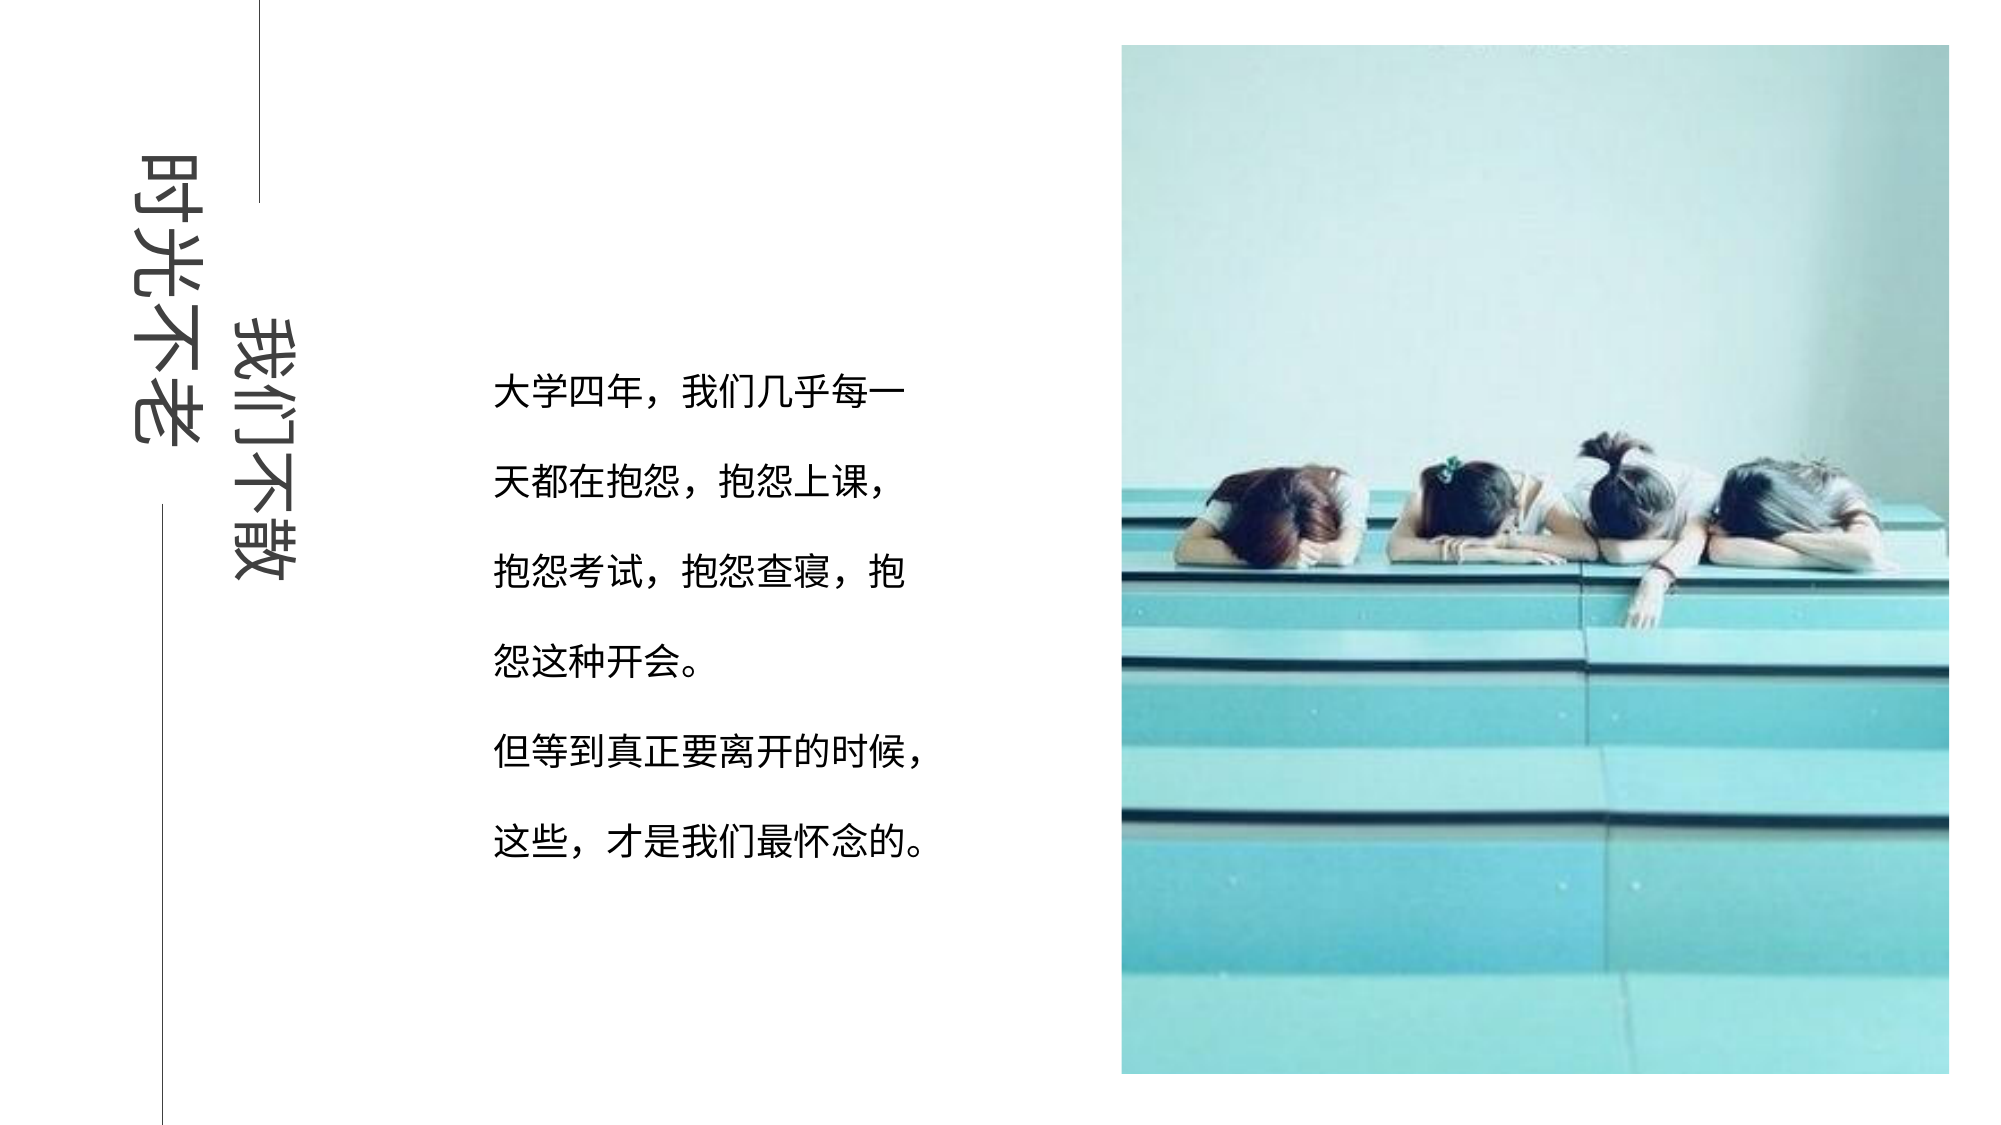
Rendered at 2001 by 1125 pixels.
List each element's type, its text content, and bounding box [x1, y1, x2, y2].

text_box 大学四年，我们几乎每一天都在抱怨，抱怨上课，抱怨考试，抱怨查寝，抱怨这种开会。 但等到真正要离开的时候，这些，才是我们最怀念的。 [479, 316, 957, 871]
picture [1121, 45, 1950, 1074]
text_box 时光不老 [101, 135, 223, 540]
text_box 我们不散 [203, 301, 315, 691]
